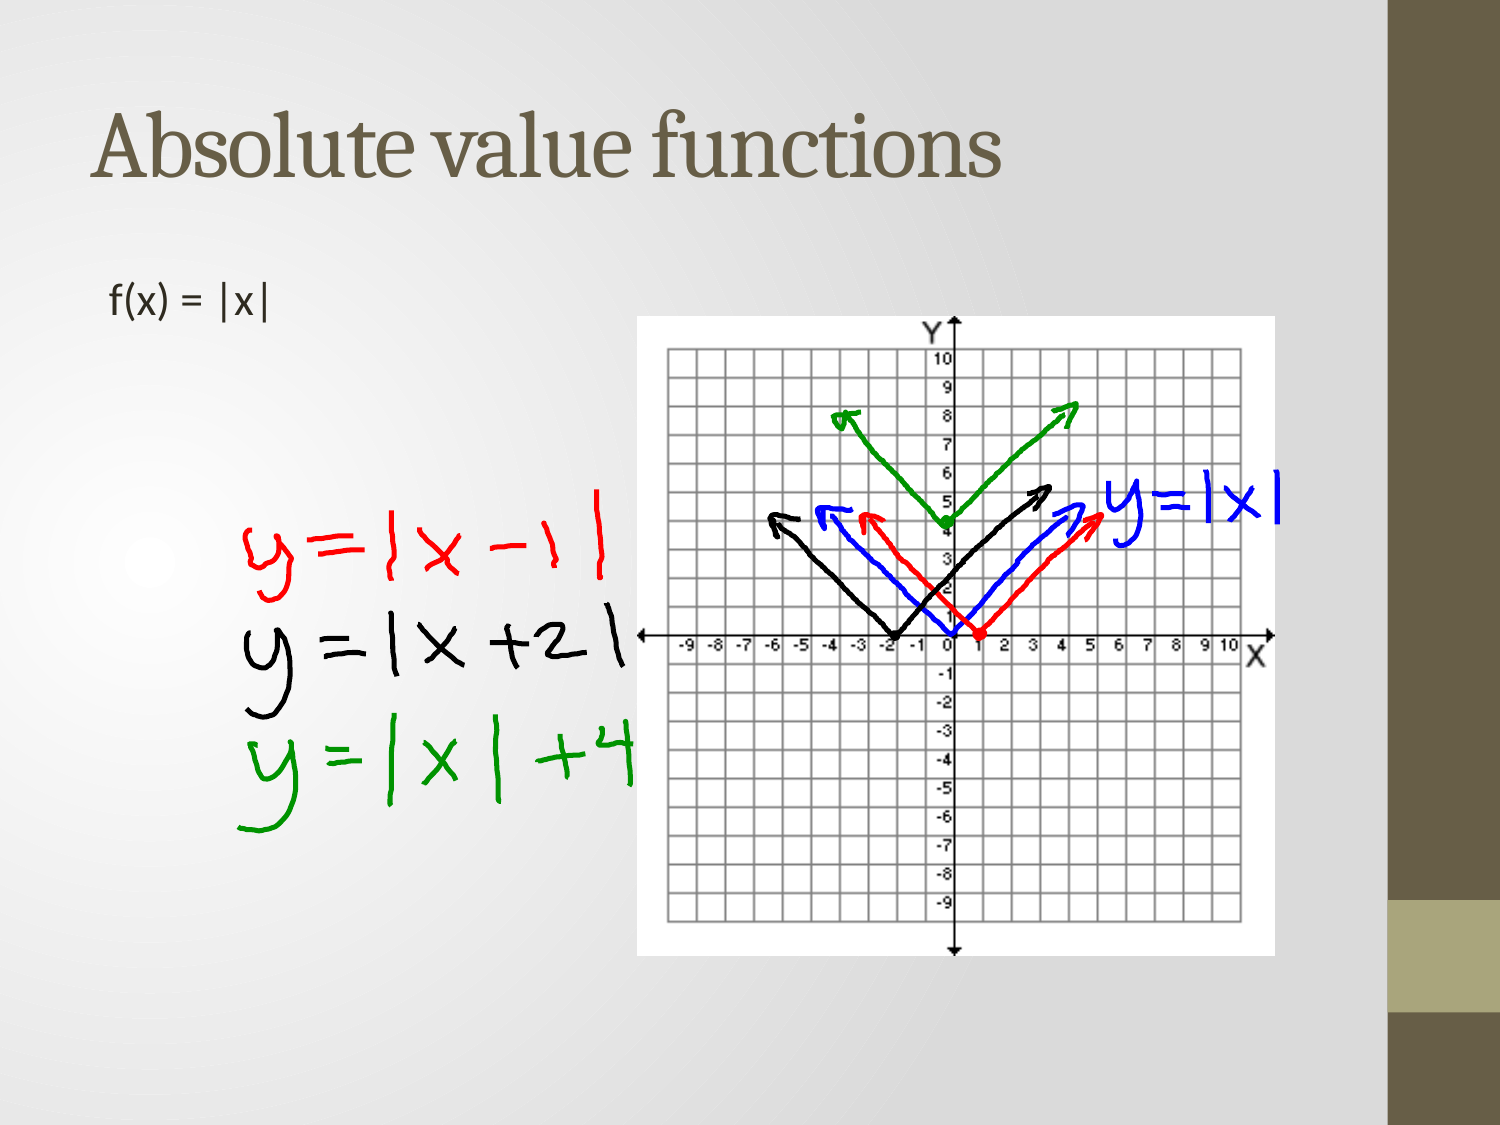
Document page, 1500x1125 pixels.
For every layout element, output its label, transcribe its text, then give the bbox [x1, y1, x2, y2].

text_box [597, 727, 626, 747]
text_box [513, 641, 530, 645]
text_box [423, 741, 441, 762]
text_box [595, 489, 604, 579]
picture [636, 315, 1276, 956]
text_box [245, 628, 292, 719]
text_box [418, 623, 441, 648]
text_box [605, 603, 625, 668]
text_box [237, 740, 297, 832]
text_box [535, 623, 587, 658]
text_box [444, 556, 460, 575]
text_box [832, 402, 1077, 528]
text_box [441, 647, 465, 667]
text_box [563, 758, 569, 779]
text_box [494, 714, 502, 803]
text_box [542, 522, 558, 569]
text_box [323, 651, 367, 658]
text_box [505, 624, 519, 669]
text_box [559, 733, 565, 755]
text_box [422, 739, 456, 785]
text_box [306, 534, 354, 541]
text_box [425, 627, 456, 662]
text_box [442, 761, 457, 781]
text_box [319, 637, 350, 641]
list f(x) = |x| [75, 262, 1325, 1050]
text_box [418, 527, 442, 554]
text_box [624, 720, 632, 787]
text_box [244, 529, 293, 602]
text_box [325, 747, 350, 751]
text_box [389, 612, 398, 677]
text_box [424, 534, 461, 571]
text_box [536, 752, 586, 763]
text_box [318, 548, 365, 556]
text_box [489, 544, 527, 550]
text_box [388, 712, 396, 807]
text_box [327, 759, 362, 765]
title Absolute value functions [75, 45, 1325, 233]
text_box [387, 510, 396, 581]
